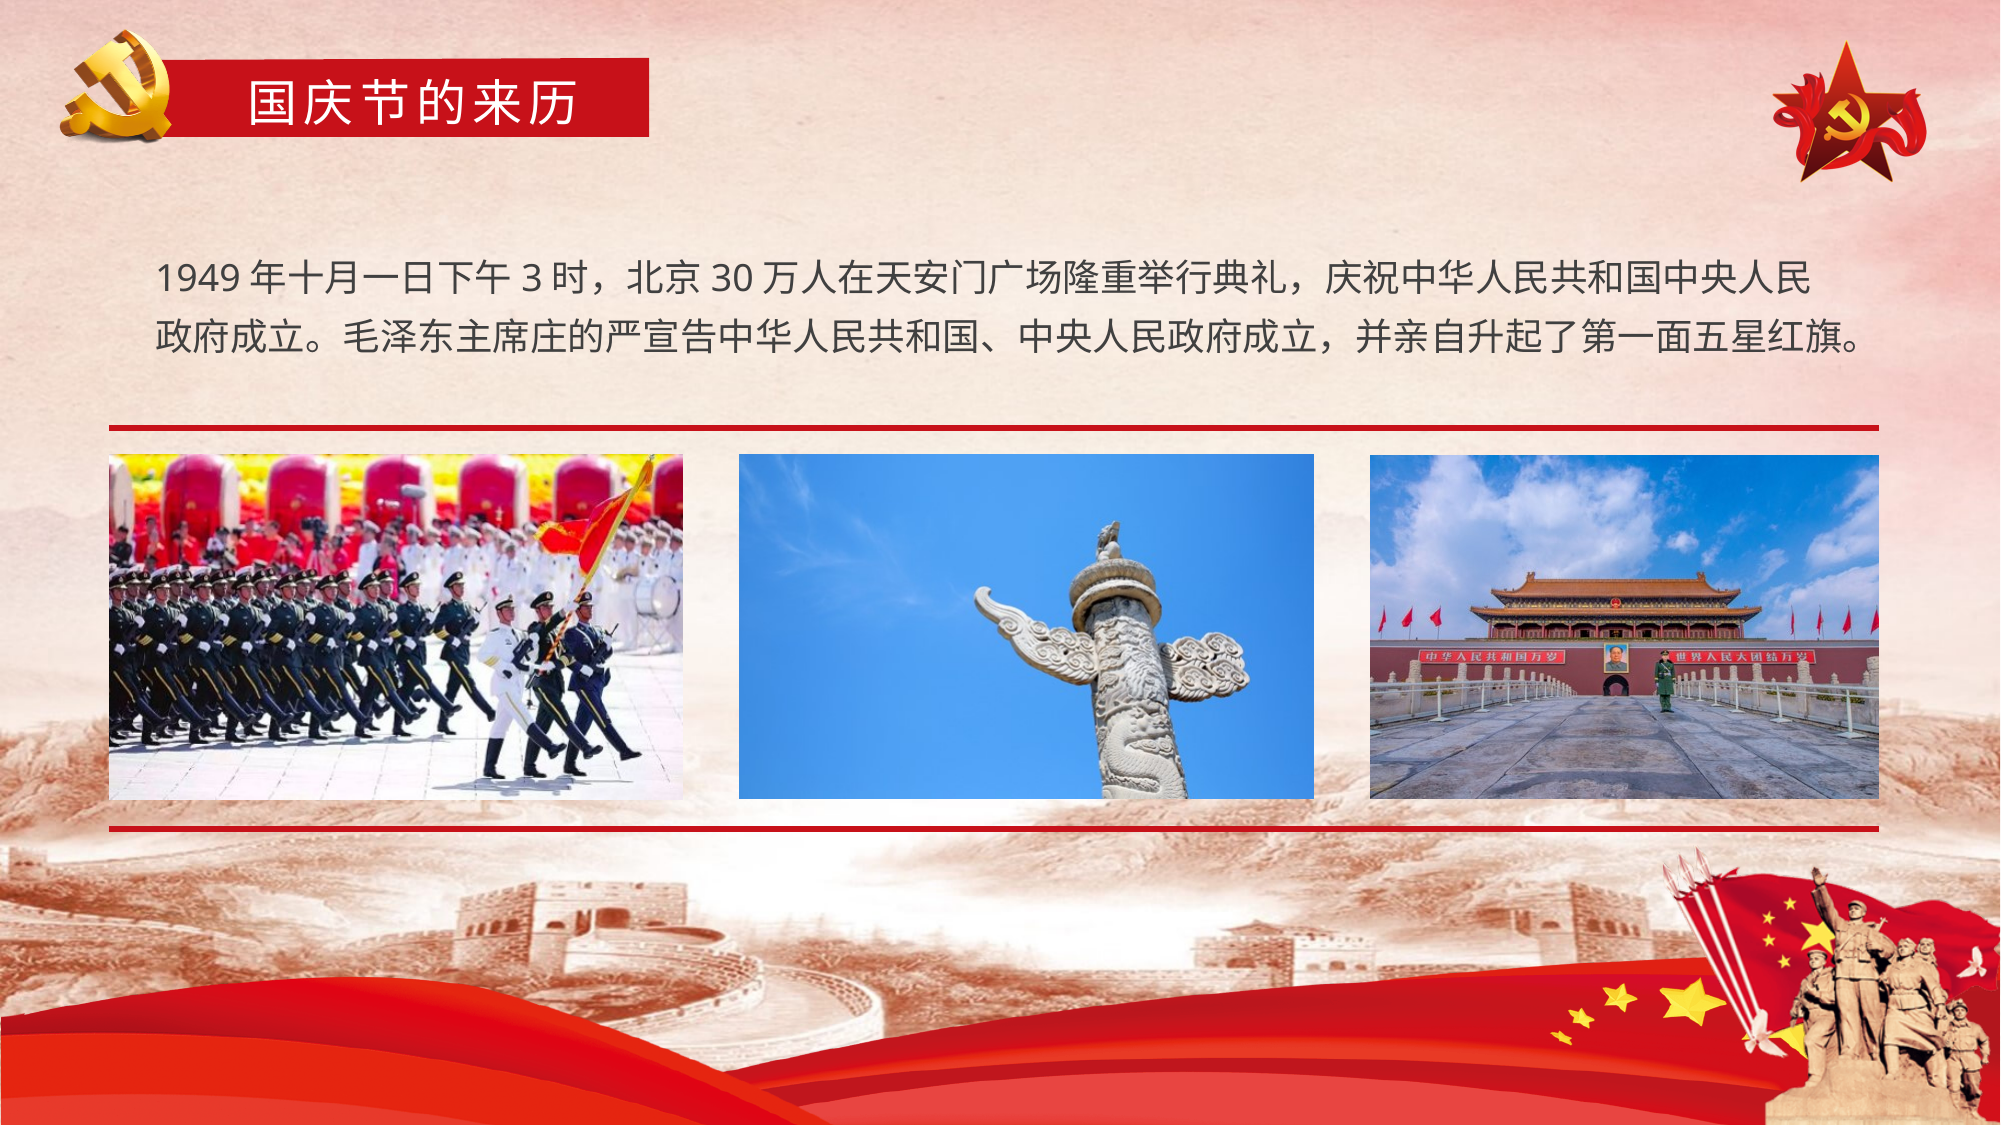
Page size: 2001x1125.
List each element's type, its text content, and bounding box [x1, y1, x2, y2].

text_box 1949年十月一日下午3时，北京30万人在天安门广场隆重举行典礼，庆祝中华人民共和国中央人民政府成立。毛泽东主席庄的严宣告中华人民共和国、中央人民政府成立，并亲自升起了第一面五星红旗。 [140, 233, 1865, 366]
picture [0, 0, 2001, 1125]
text_box 国庆节的来历 [193, 54, 628, 137]
text_box [172, 56, 651, 138]
